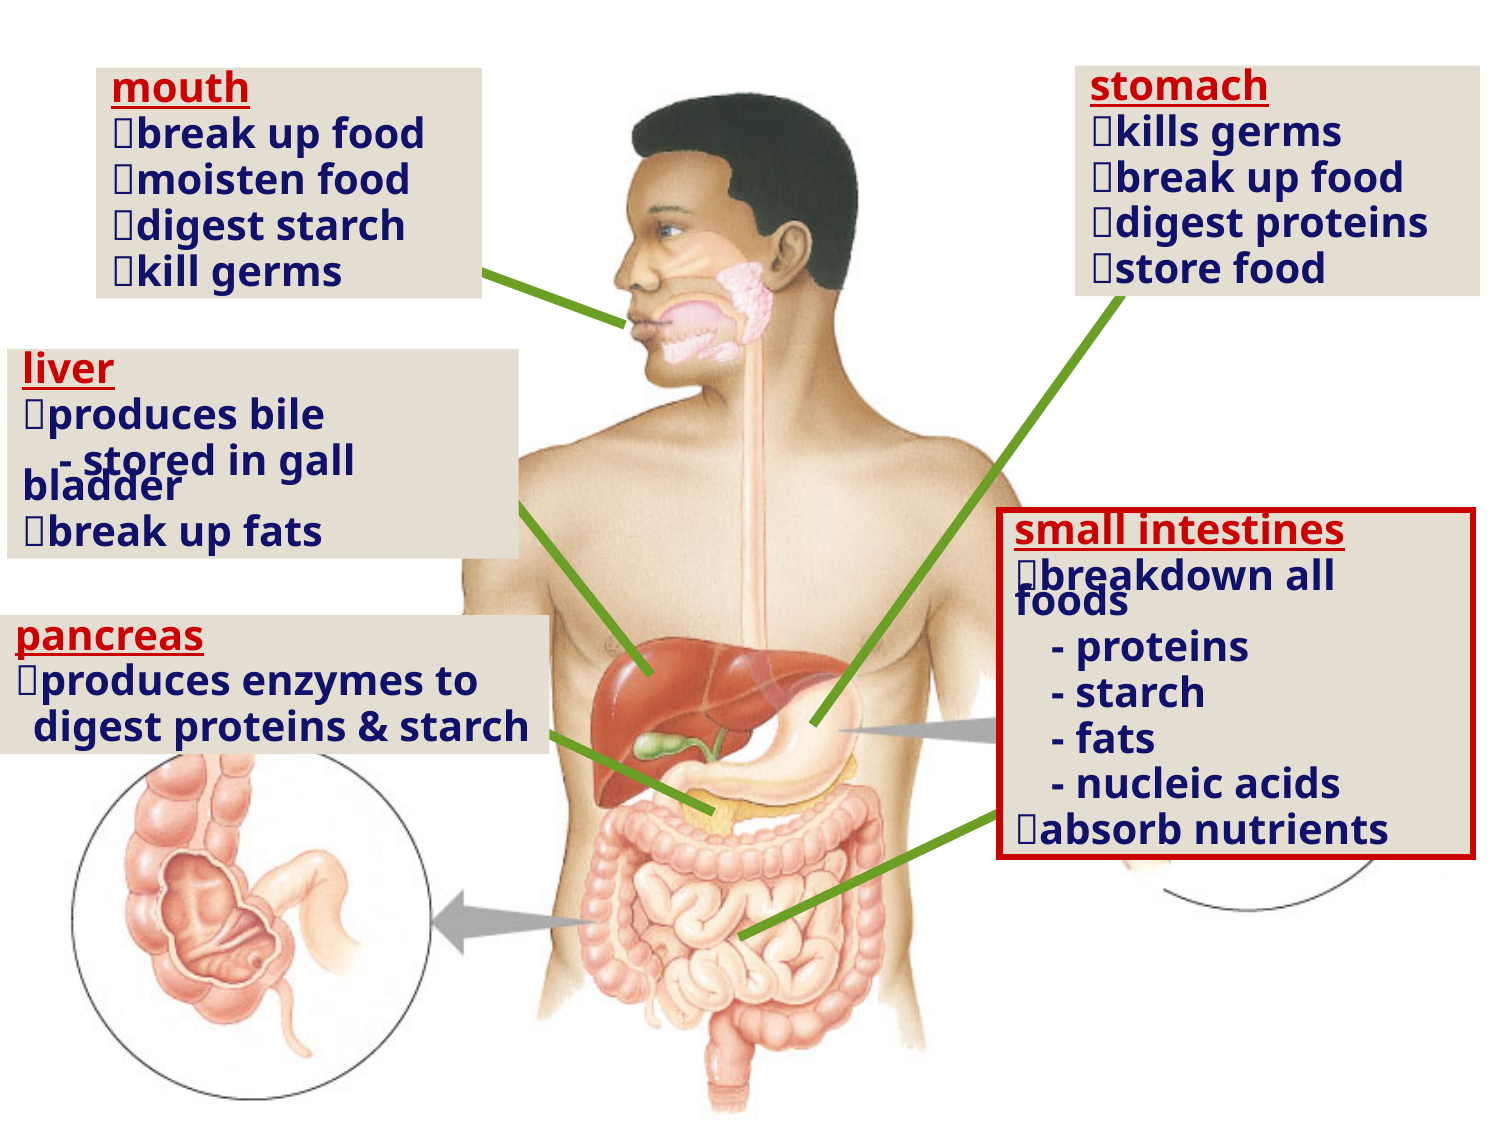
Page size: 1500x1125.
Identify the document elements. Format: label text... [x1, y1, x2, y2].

text_box mouth break up food moisten food digest starch kill germs [96, 67, 482, 78]
text_box stomach kills germs break up food digest proteins store food [1074, 65, 1480, 297]
picture [49, 78, 1449, 1125]
text_box liver produces bile - stored in gall bladder break up fats [7, 348, 43, 559]
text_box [738, 509, 1474, 938]
text_box pancreas produces enzymes to digest proteins & starch [0, 615, 43, 755]
